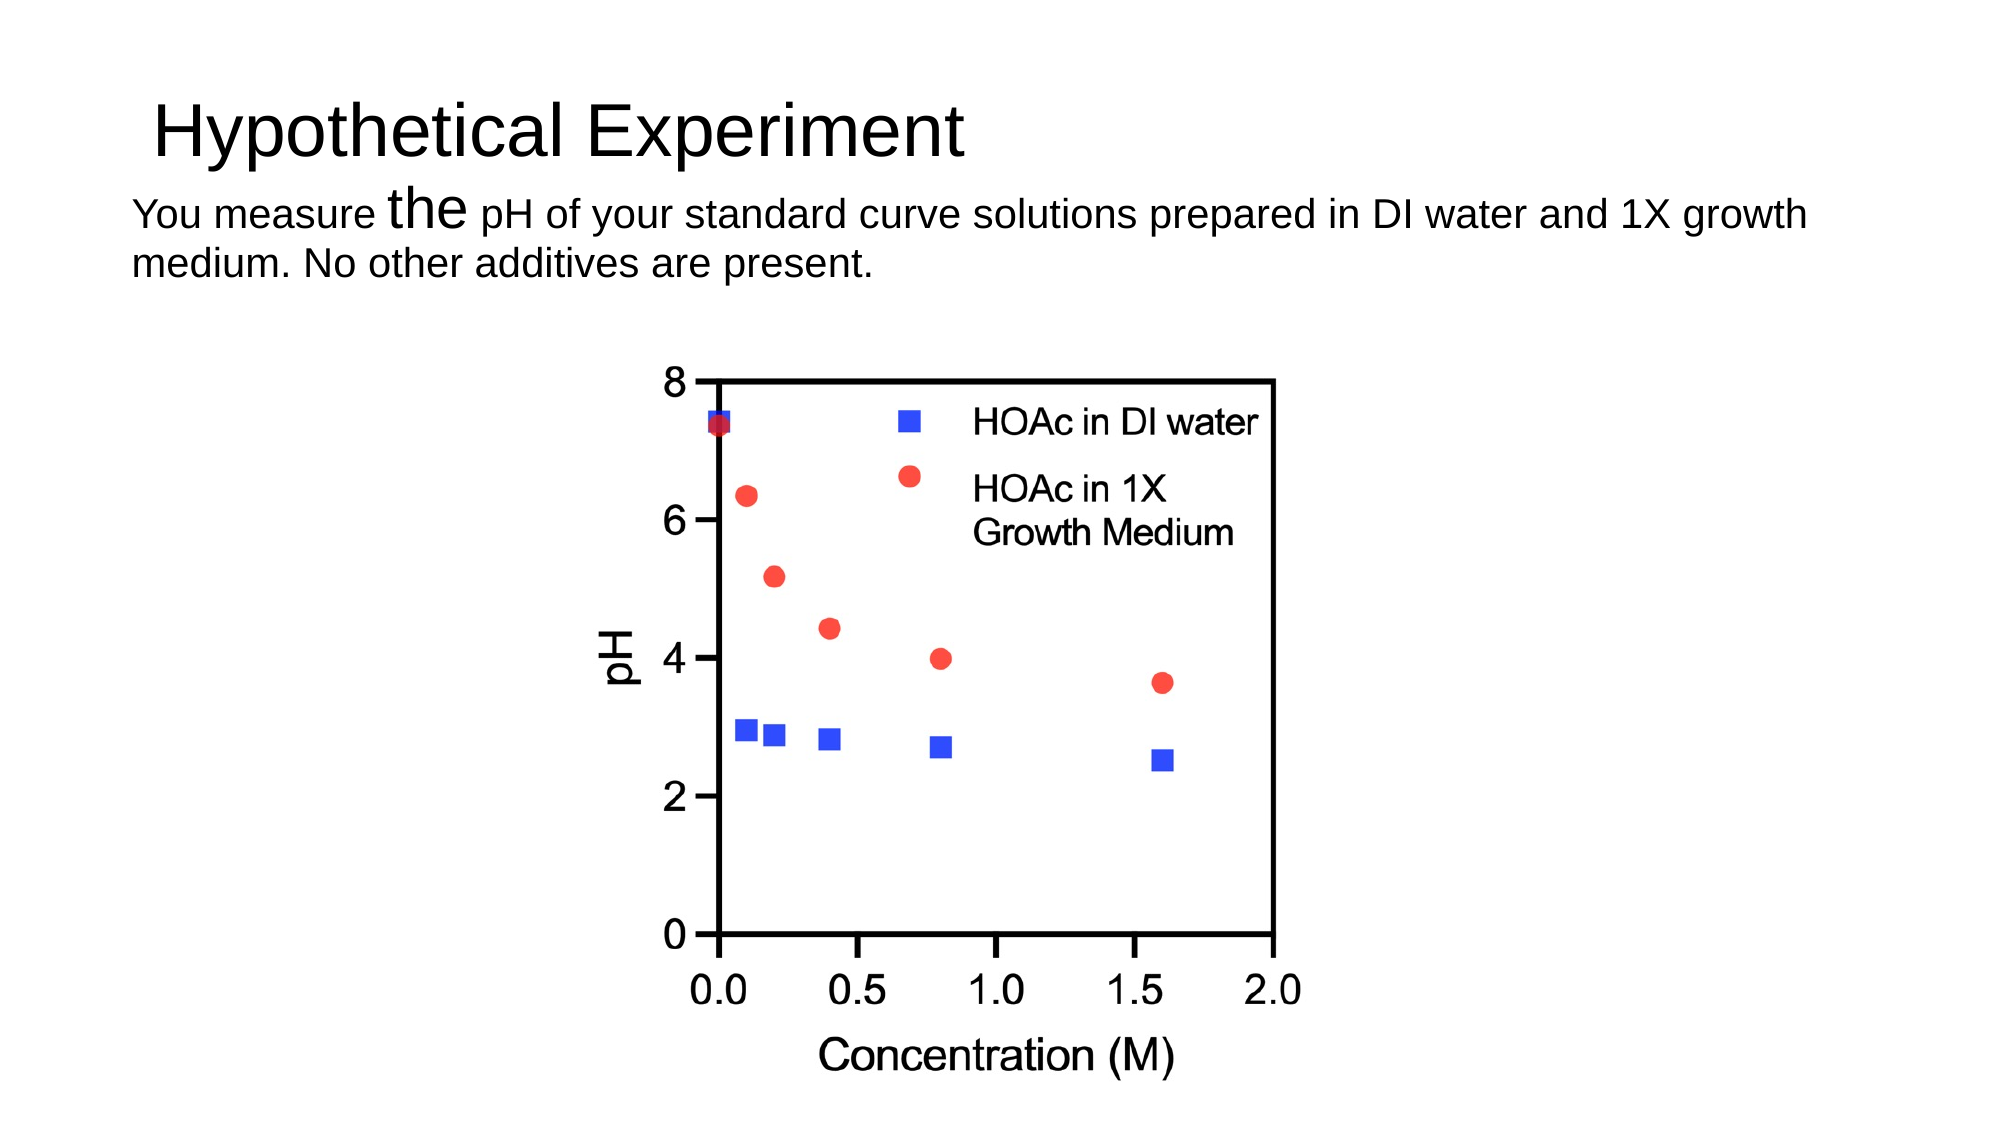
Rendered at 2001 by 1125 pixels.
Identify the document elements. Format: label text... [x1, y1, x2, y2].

picture [570, 333, 1377, 1103]
list You measure the pH of your standard curve solutions prepared in DI water and 1X growth medium. No other additives are present. [41, 170, 1959, 534]
title Hypothetical Experiment [137, 23, 1863, 241]
